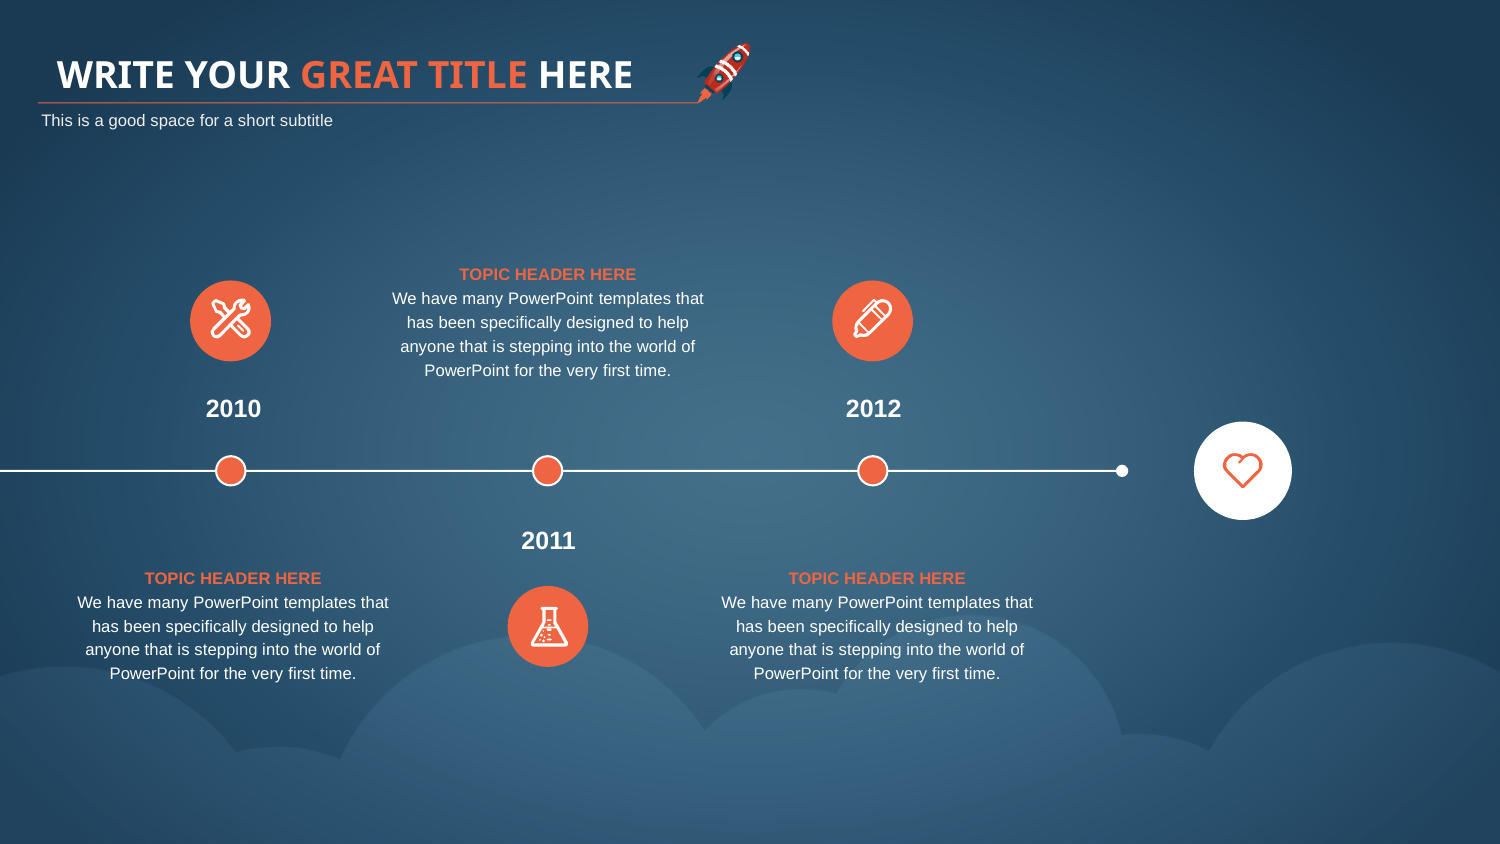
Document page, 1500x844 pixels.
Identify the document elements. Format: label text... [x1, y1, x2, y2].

text_box [853, 299, 893, 338]
text_box [190, 280, 272, 362]
text_box 2010 [175, 386, 293, 423]
text_box TOPIC HEADER HERE We have many PowerPoint templates that has been specifically designed to help anyone that is stepping into the world of PowerPoint for the very first time. [383, 260, 714, 380]
text_box WRITE YOUR GREAT TITLE HERE [56, 43, 649, 104]
text_box 2011 [490, 518, 608, 555]
text_box TOPIC HEADER HERE We have many PowerPoint templates that has been specifically designed to help anyone that is stepping into the world of PowerPoint for the very first time. [68, 563, 399, 684]
picture [0, 0, 1500, 844]
text_box [1193, 421, 1292, 520]
text_box [530, 606, 568, 647]
text_box [858, 456, 888, 486]
text_box [832, 280, 913, 362]
text_box [888, 464, 1129, 478]
text_box This is a good space for a short subtitle [41, 102, 349, 138]
text_box TOPIC HEADER HERE We have many PowerPoint templates that has been specifically designed to help anyone that is stepping into the world of PowerPoint for the very first time. [712, 563, 1043, 684]
text_box [1222, 453, 1263, 488]
text_box [210, 298, 251, 339]
text_box 2012 [815, 386, 933, 423]
text_box [507, 585, 589, 667]
text_box [216, 456, 246, 486]
text_box [533, 456, 563, 486]
